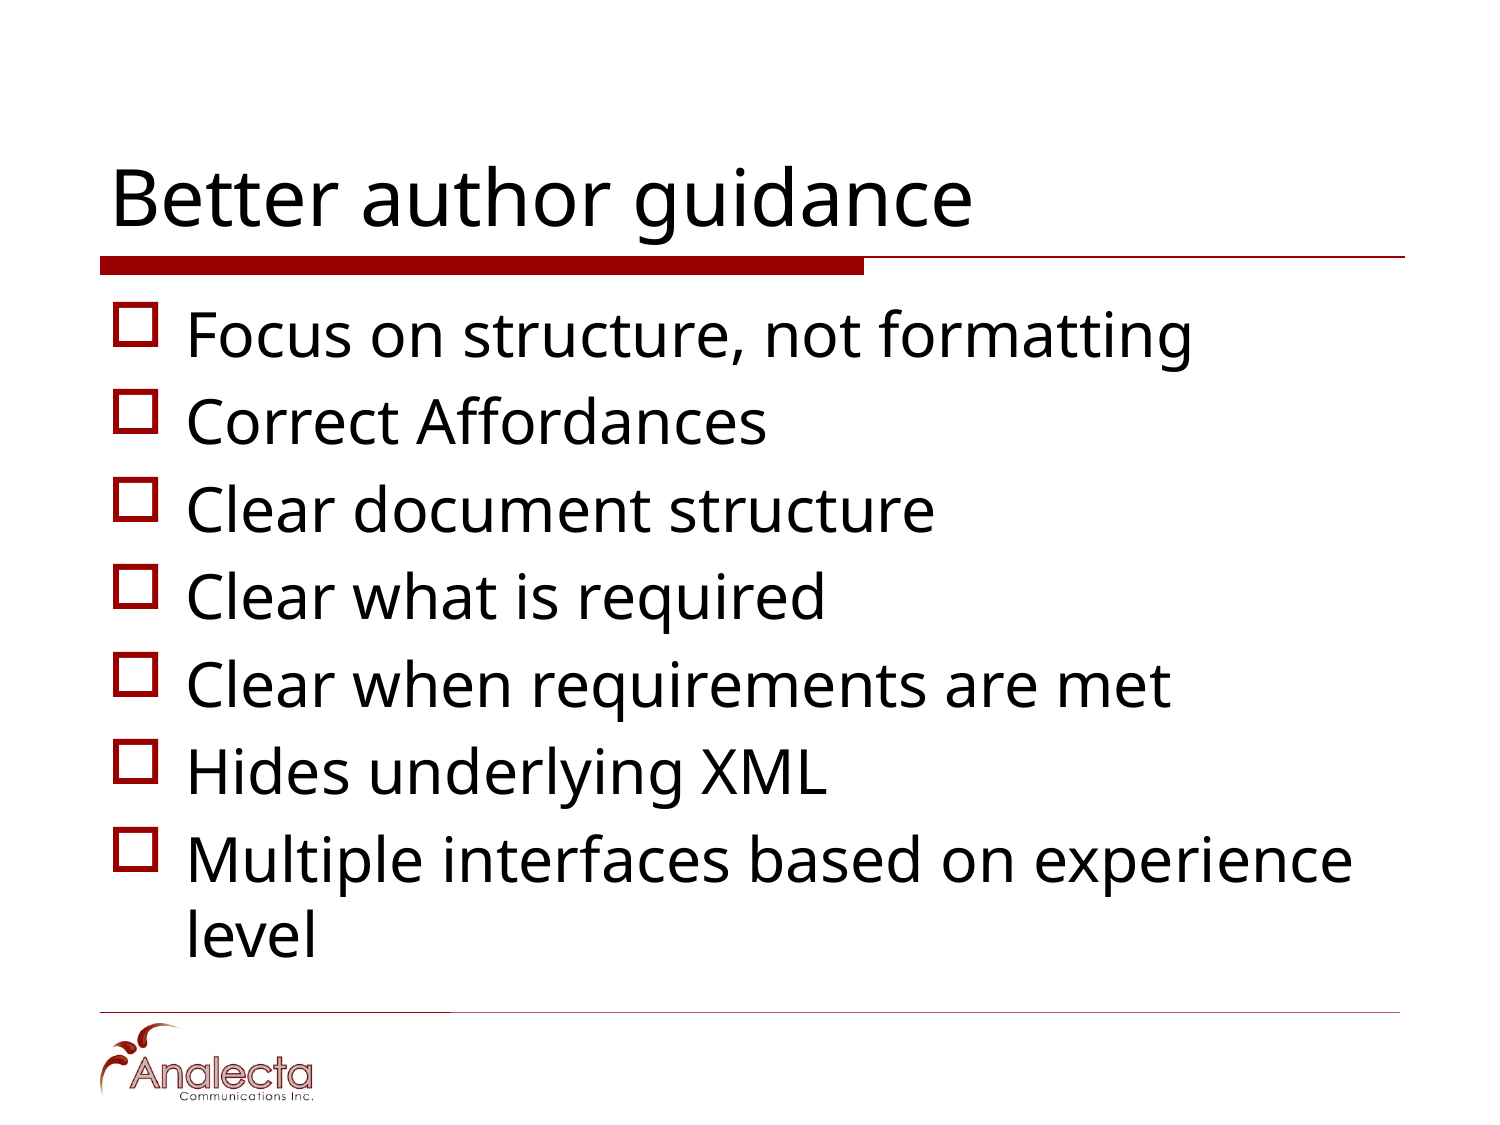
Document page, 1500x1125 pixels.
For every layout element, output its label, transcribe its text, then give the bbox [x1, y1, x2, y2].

title Better author guidance [94, 50, 1407, 250]
list Focus on structure, not formatting Correct Affordances Clear document structure Clear what is required Clear when requirements are met Hides underlying XML Multiple interfaces based on experience level [92, 287, 1406, 988]
picture [100, 1023, 313, 1101]
